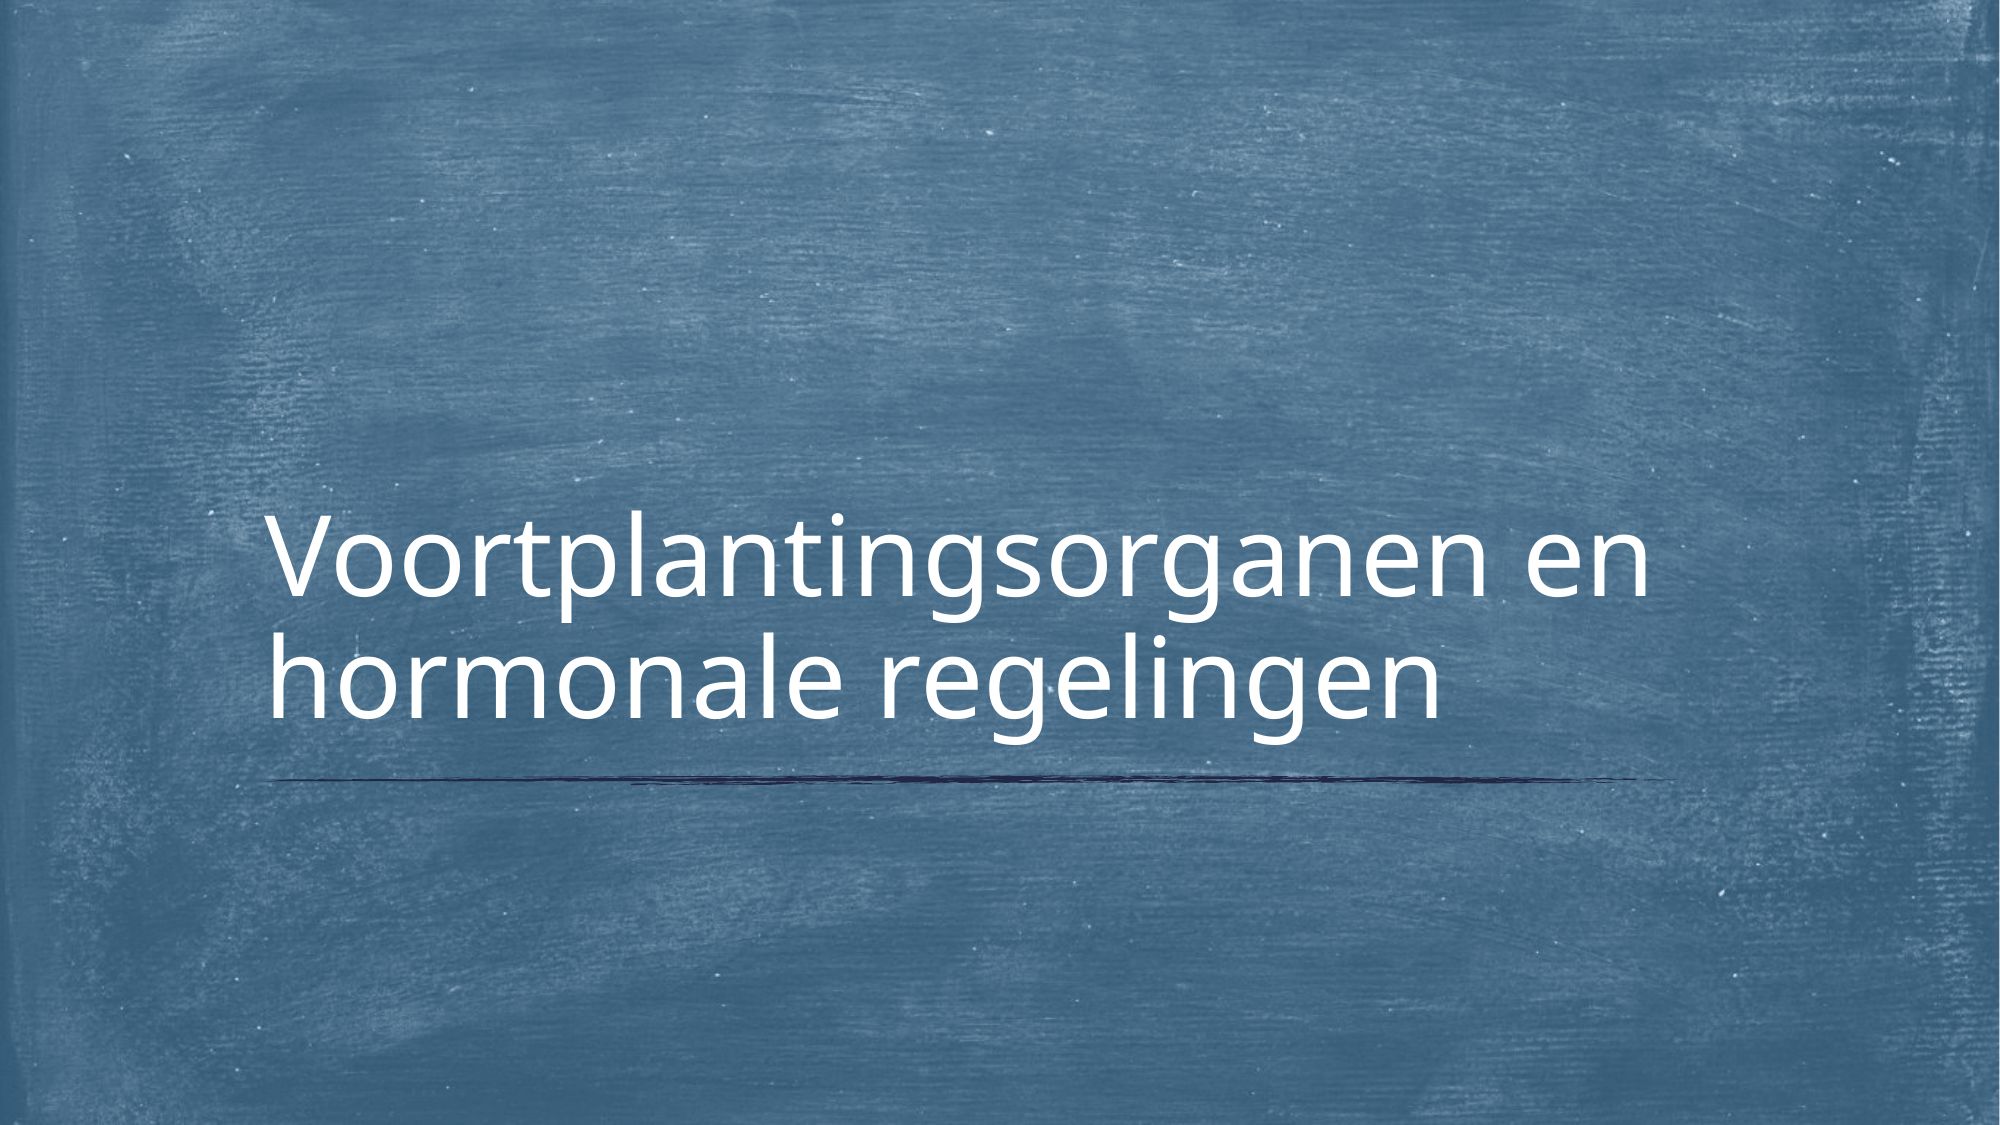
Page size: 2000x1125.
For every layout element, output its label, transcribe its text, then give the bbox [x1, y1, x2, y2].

title Voortplantingsorganen en hormonale regelingen [249, 312, 1750, 750]
